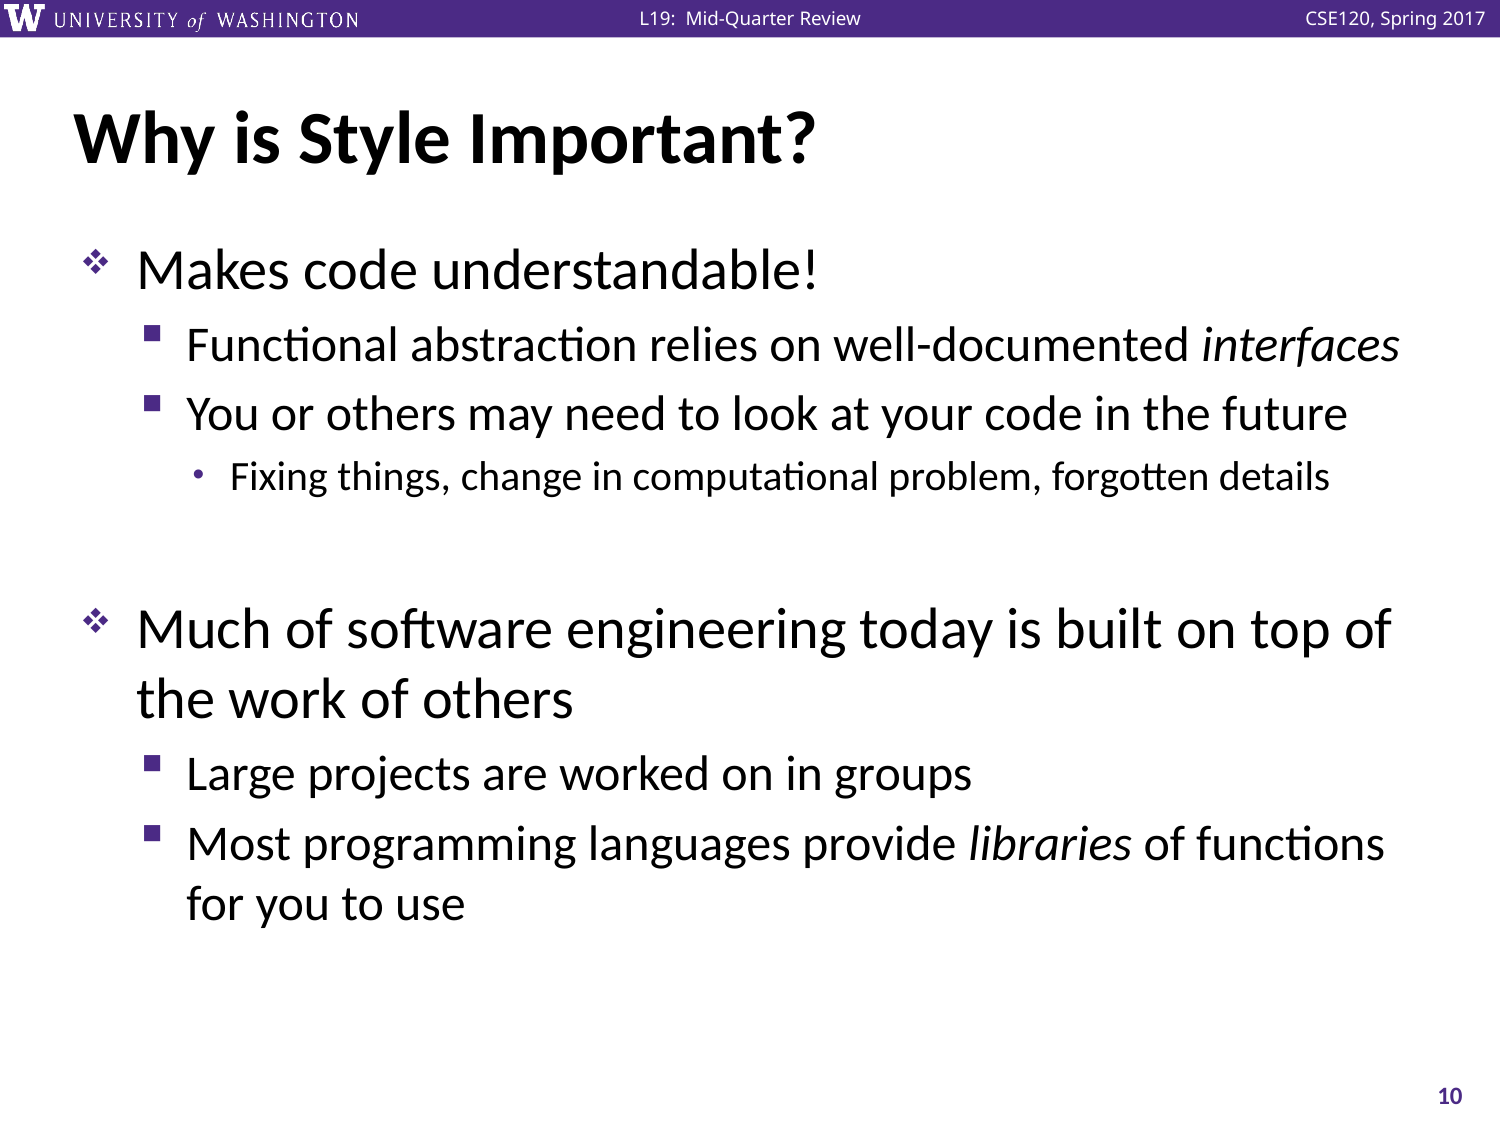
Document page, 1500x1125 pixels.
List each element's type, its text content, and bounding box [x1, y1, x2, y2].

title Why is Style Important? [58, 71, 1438, 197]
picture [4, 4, 358, 32]
list Makes code understandable! Functional abstraction relies on well-documented interfaces You or others may need to look at your code in the future Fixing things, change in computational problem, forgotten details Much of software engineering today is built on top of the work of others Large projects are worked on in groups Most programming languages provide libraries of functions for you to use [64, 223, 1438, 1040]
slide_number 10 [1400, 1065, 1500, 1125]
